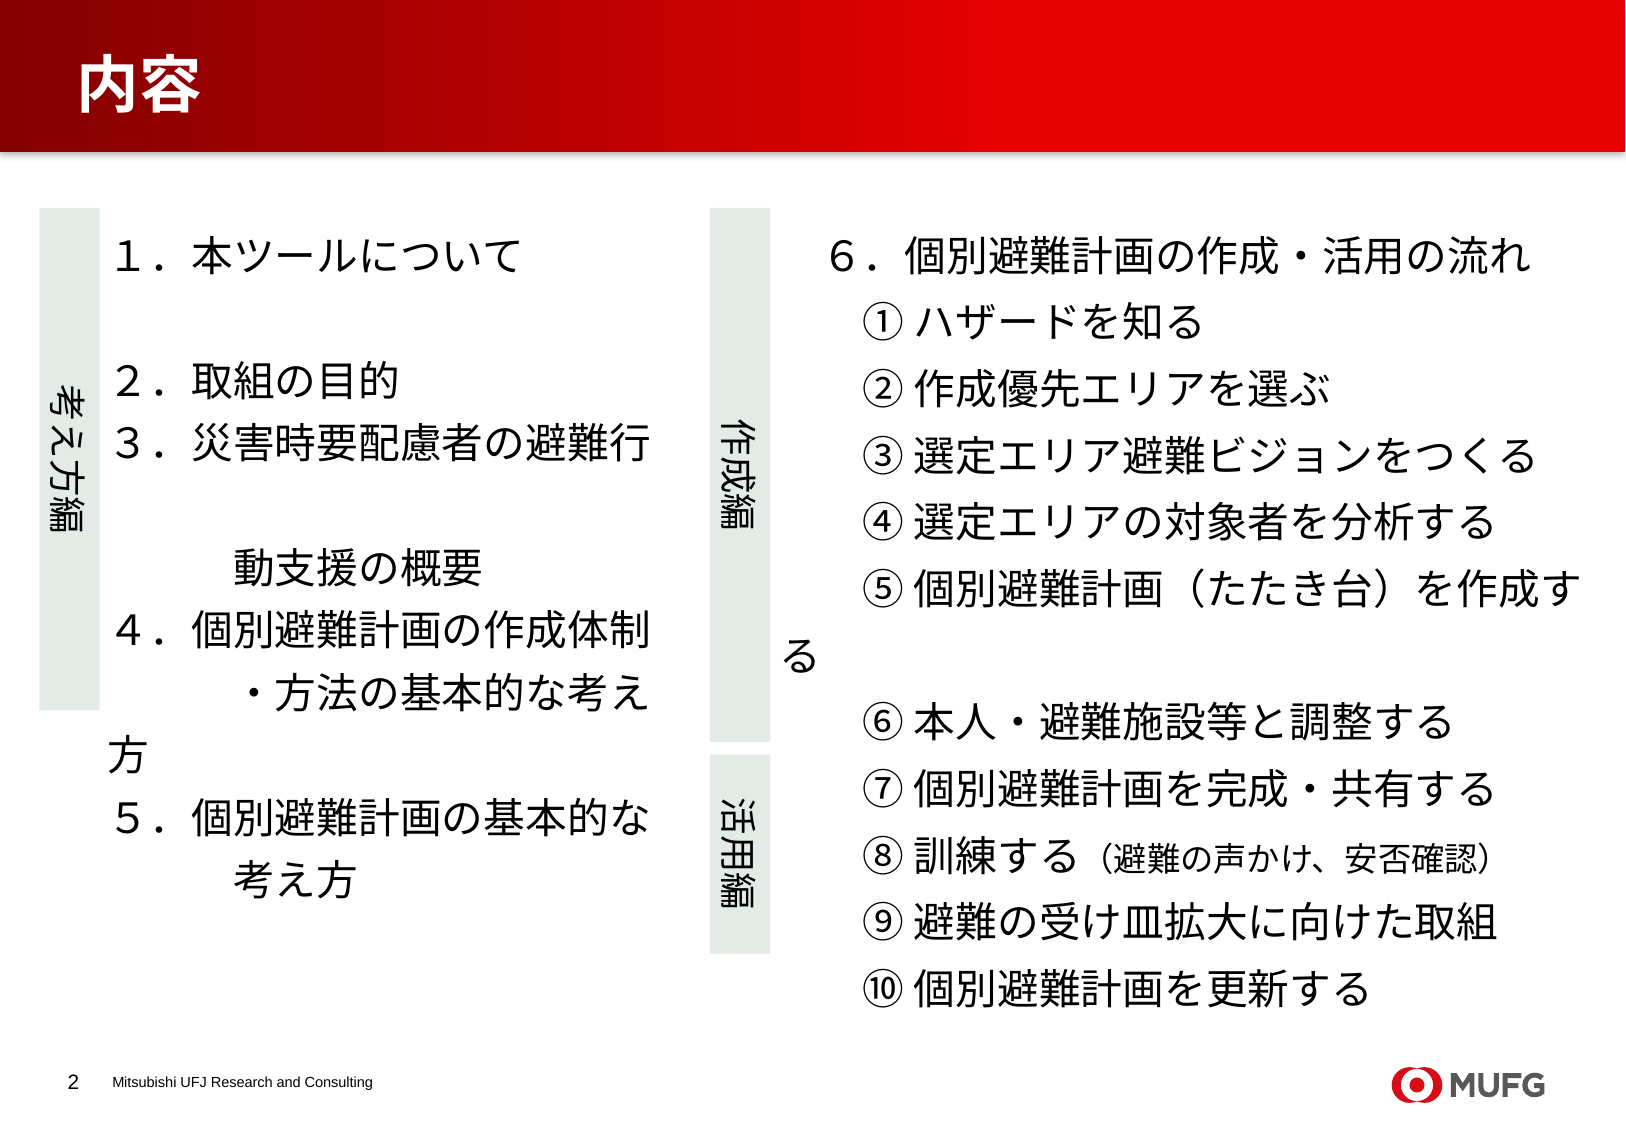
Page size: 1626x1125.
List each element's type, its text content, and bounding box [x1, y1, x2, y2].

list １．本ツールについて ２．取組の目的 ３．災害時要配慮者の避難行 動支援の概要 ４．個別避難計画の作成体制 ・方法の基本的な考え方 ５．個別避難計画の基本的な 考え方 [99, 207, 688, 862]
text_box 考え方編 [39, 207, 100, 711]
text_box 活用編 [709, 754, 771, 954]
text_box ６．個別避難計画の作成・活用の流れ ① ハザードを知る ② 作成優先エリアを選ぶ ③ 選定エリア避難ビジョンをつくる ➃ 選定エリアの対象者を分析する ➄ 個別避難計画（たたき台）を作成する ➅ 本人・避難施設等と調整する ⑦ 個別避難計画を完成・共有する ⑧ 訓練する（避難の声かけ、安否確認） ⑨ 避難の受け皿拡大に向けた取組 ⑩ 個別避難計画を更新する [770, 207, 1605, 1022]
text_box 作成編 [709, 207, 771, 742]
title 内容 [67, 42, 1557, 120]
